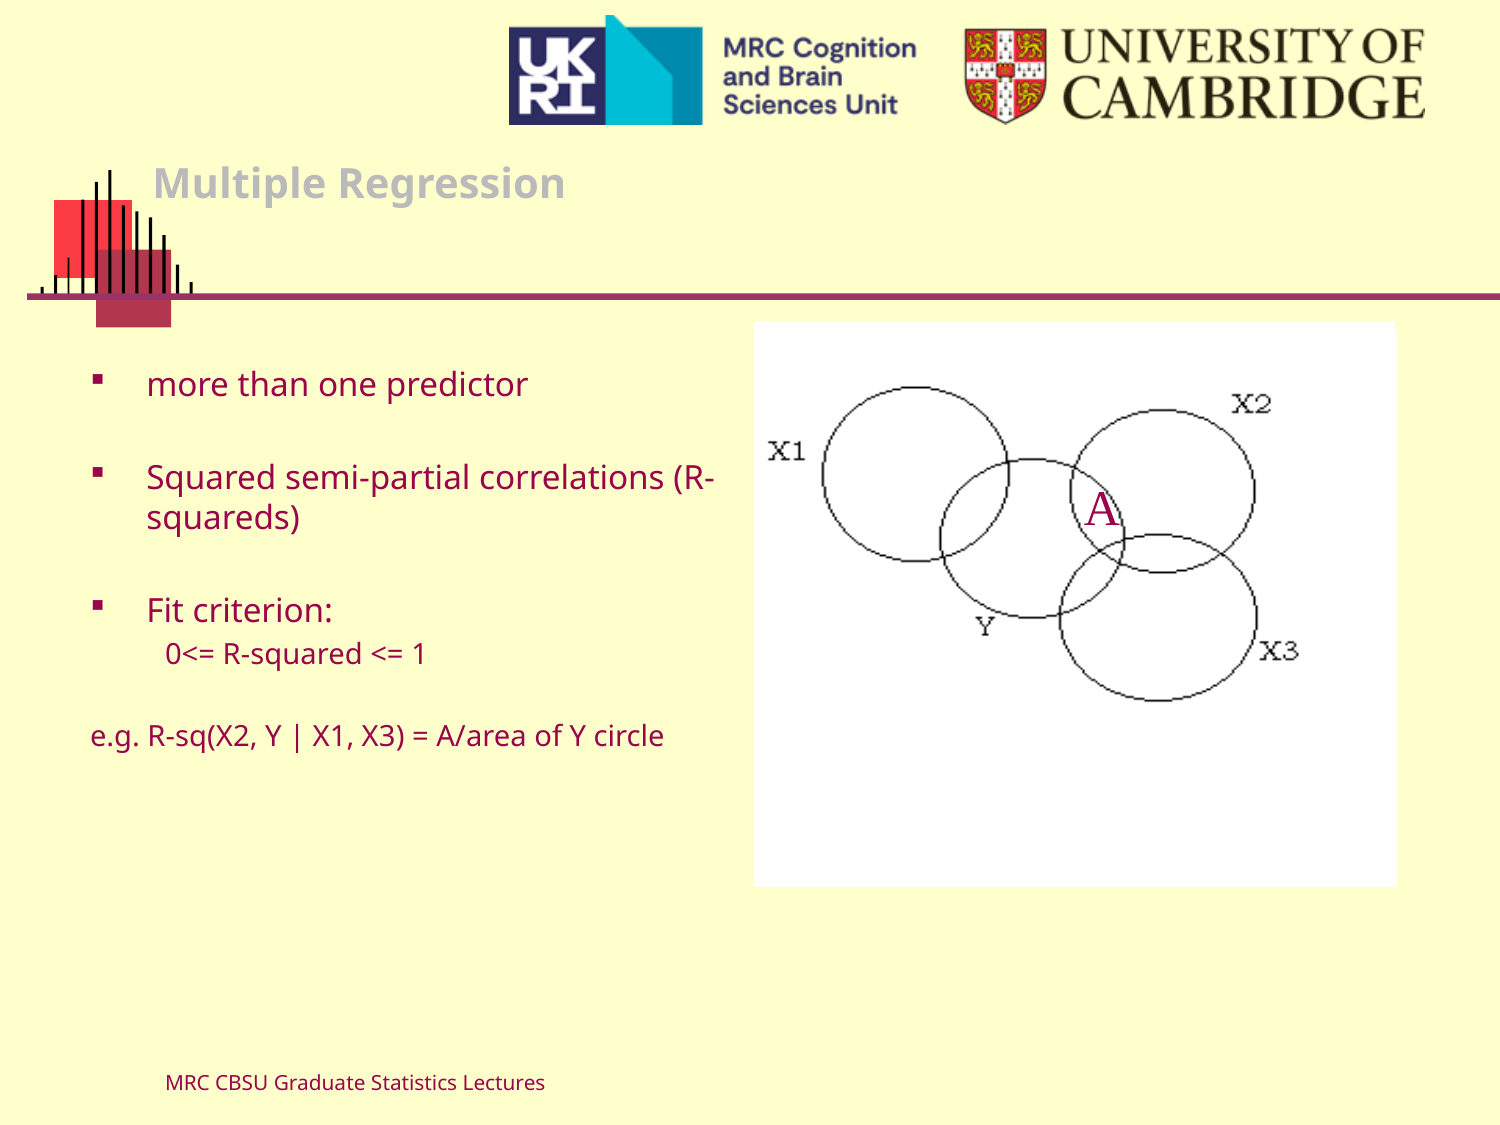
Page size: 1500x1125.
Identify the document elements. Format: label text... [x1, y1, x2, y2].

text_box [749, 314, 1413, 915]
picture [509, 15, 1425, 125]
footer MRC CBSU Graduate Statistics Lectures [149, 1062, 988, 1101]
title Multiple Regression [137, 137, 988, 233]
list more than one predictor Squared semi-partial correlations (R-squareds) Fit criterion: 0<= R-squared <= 1 e.g. R-sq(X2, Y | X1, X3) = A/area of Y circle [75, 262, 738, 1038]
